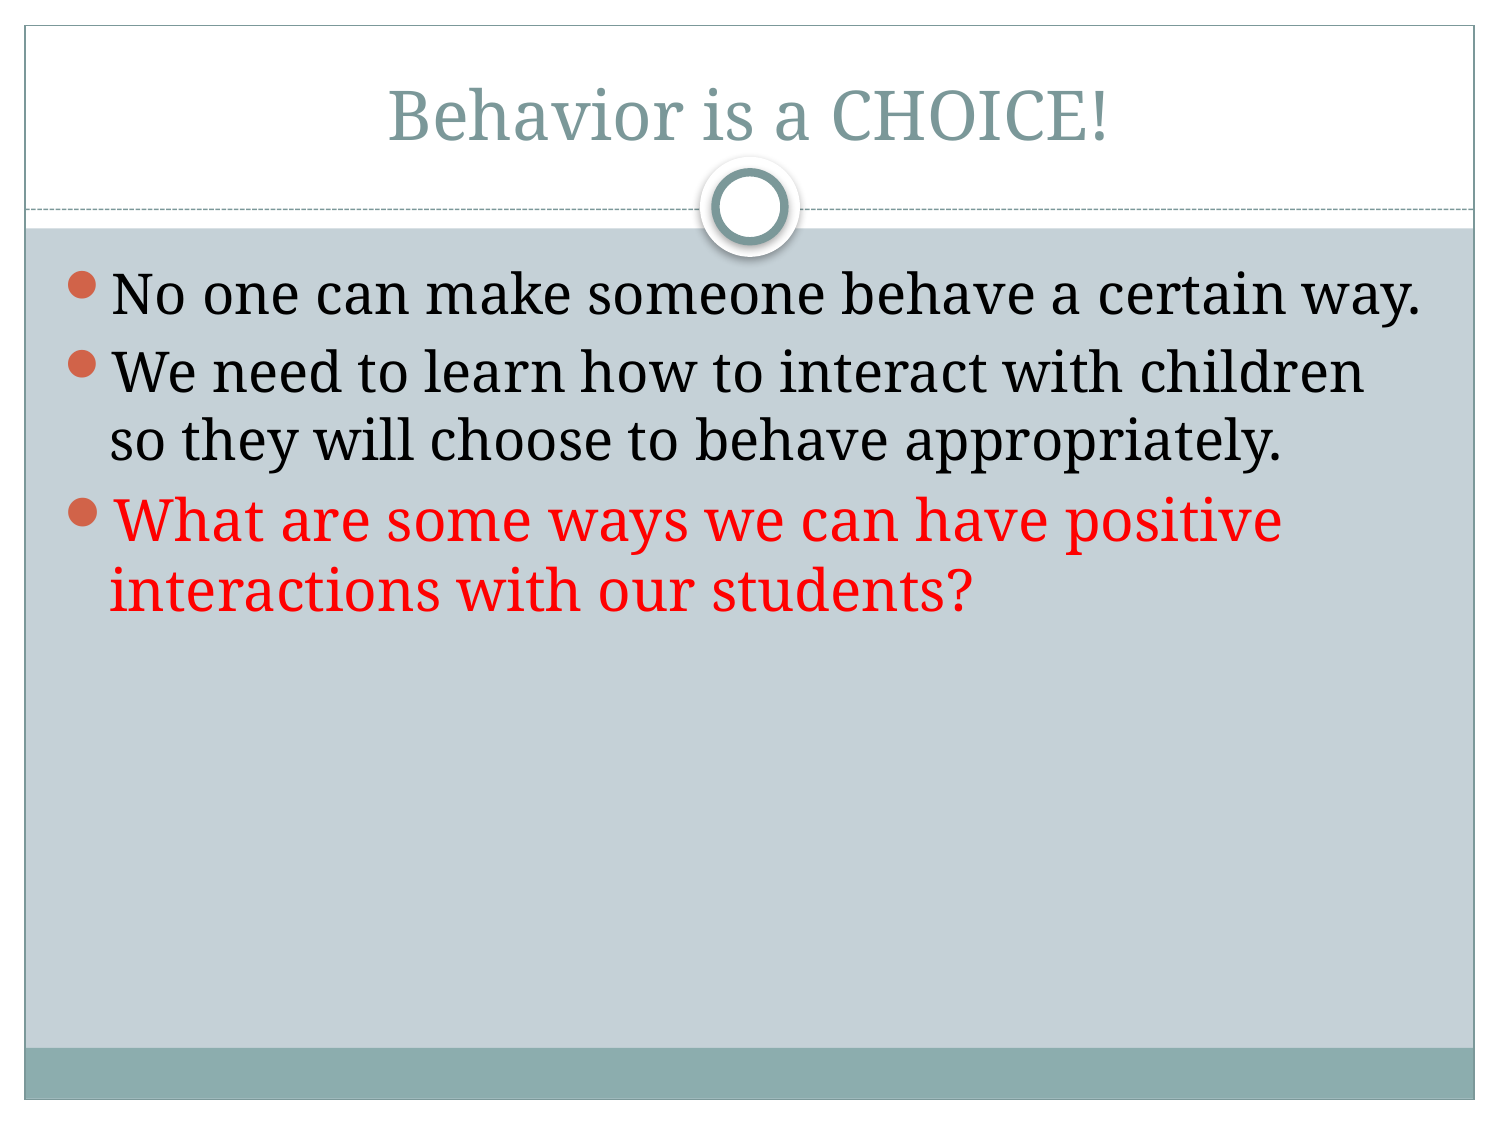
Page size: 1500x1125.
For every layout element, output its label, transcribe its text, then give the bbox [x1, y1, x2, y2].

list No one can make someone behave a certain way. We need to learn how to interact with children so they will choose to behave appropriately. What are some ways we can have positive interactions with our students? [49, 250, 1445, 1001]
title Behavior is a CHOICE! [49, 37, 1450, 162]
